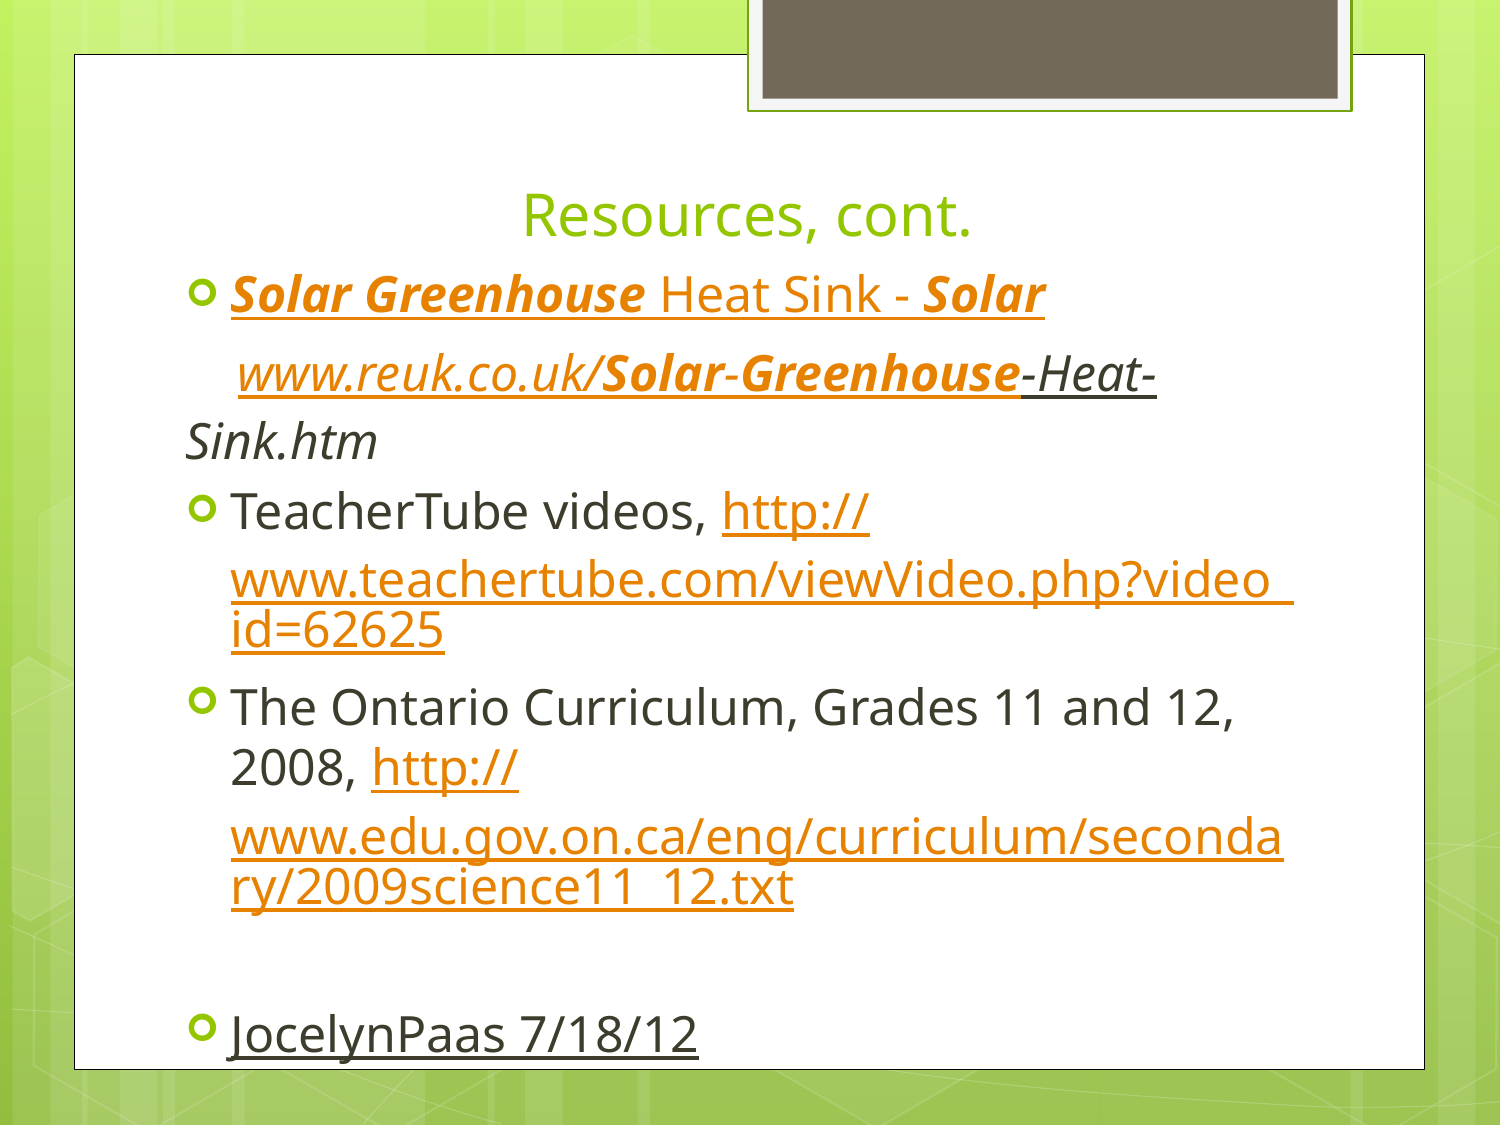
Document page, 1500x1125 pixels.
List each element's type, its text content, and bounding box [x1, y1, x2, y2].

list Solar Greenhouse Heat Sink - Solar www.reuk.co.uk/Solar-Greenhouse-Heat- Sink.htm TeacherTube videos, http://www.teachertube.com/viewVideo.php?video_id=62625 The Ontario Curriculum, Grades 11 and 12, 2008, http://www.edu.gov.on.ca/eng/curriculum/secondary/2009science11_12.txt JocelynPaas 7/18/12 [159, 255, 1319, 1012]
title Resources, cont. [171, 168, 1324, 256]
